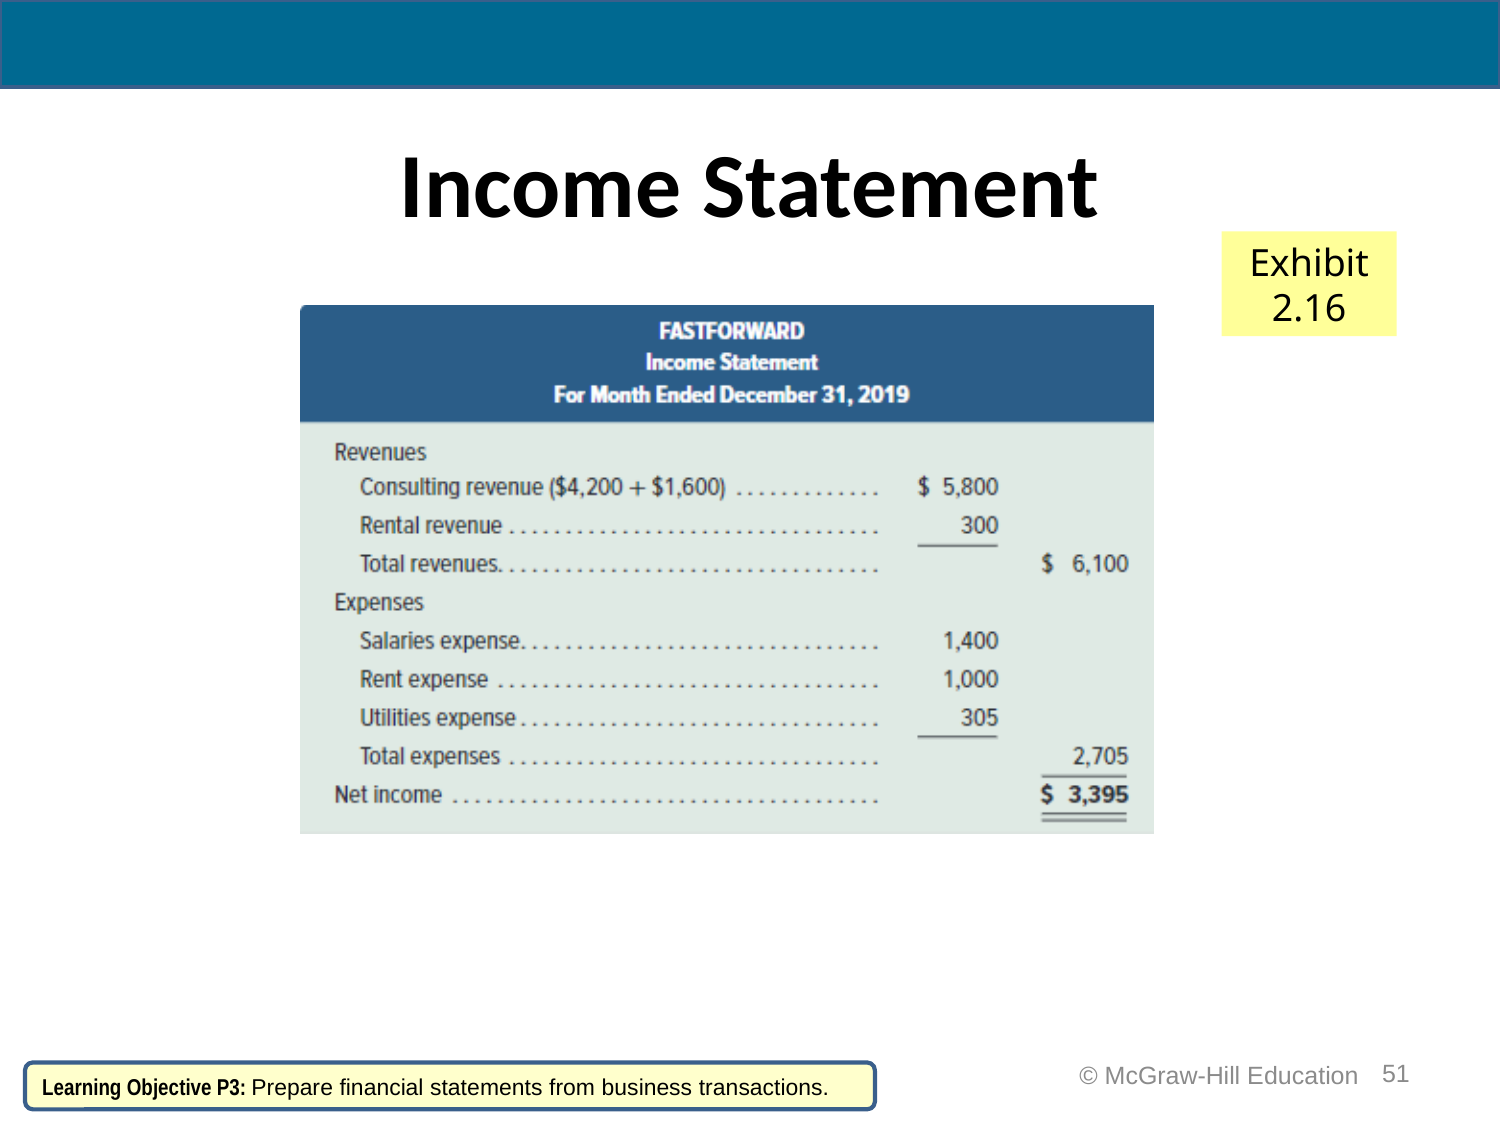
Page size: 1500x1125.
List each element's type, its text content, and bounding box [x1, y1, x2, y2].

text_box © McGraw-Hill Education [1057, 1052, 1413, 1090]
slide_number 51 [1074, 1042, 1425, 1103]
picture [299, 305, 1154, 834]
text_box Learning Objective P3: Prepare financial statements from business transactions. [24, 1062, 875, 1110]
title Income Statement [187, 89, 1313, 275]
text_box [0, 0, 1500, 89]
text_box Exhibit 2.16 [1221, 231, 1397, 337]
